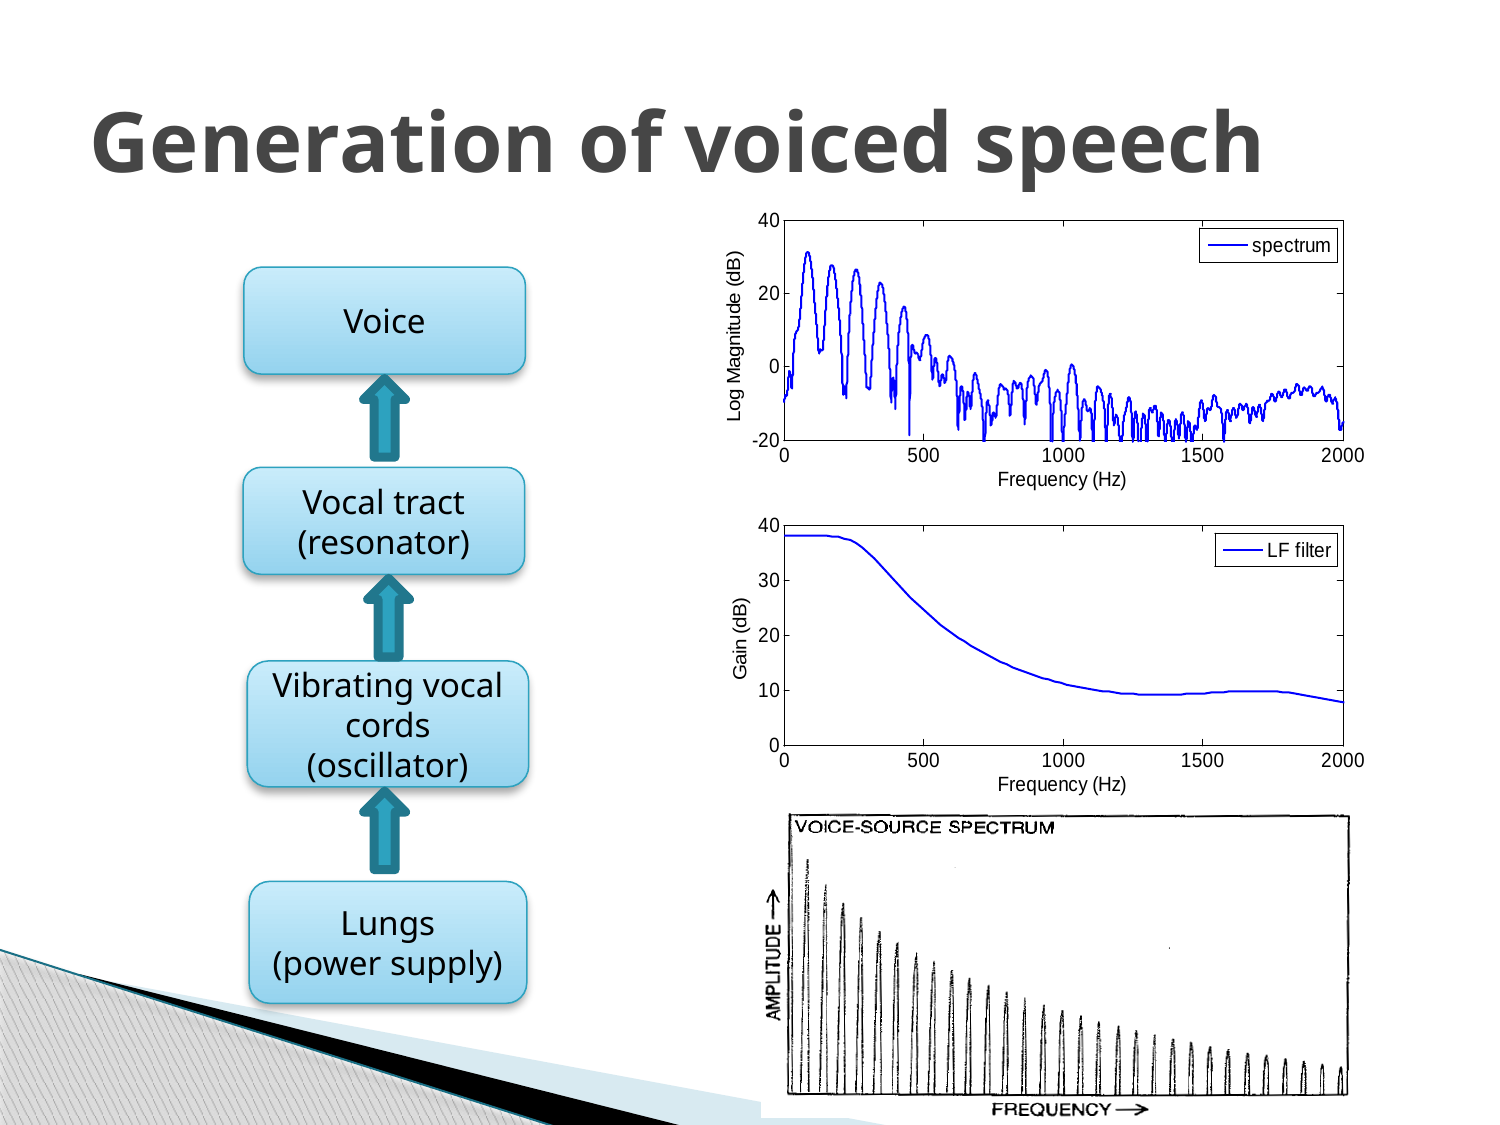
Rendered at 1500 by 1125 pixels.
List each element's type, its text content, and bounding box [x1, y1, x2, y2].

text_box Vocal tract (resonator) [242, 466, 526, 576]
text_box [359, 373, 410, 462]
text_box [363, 573, 414, 662]
text_box [359, 786, 411, 875]
text_box Voice [243, 266, 527, 375]
text_box Vibrating vocal cords (oscillator) [246, 660, 530, 788]
title Generation of voiced speech [75, 45, 1425, 233]
picture [690, 172, 1412, 1118]
text_box Lungs (power supply) [248, 880, 528, 1005]
